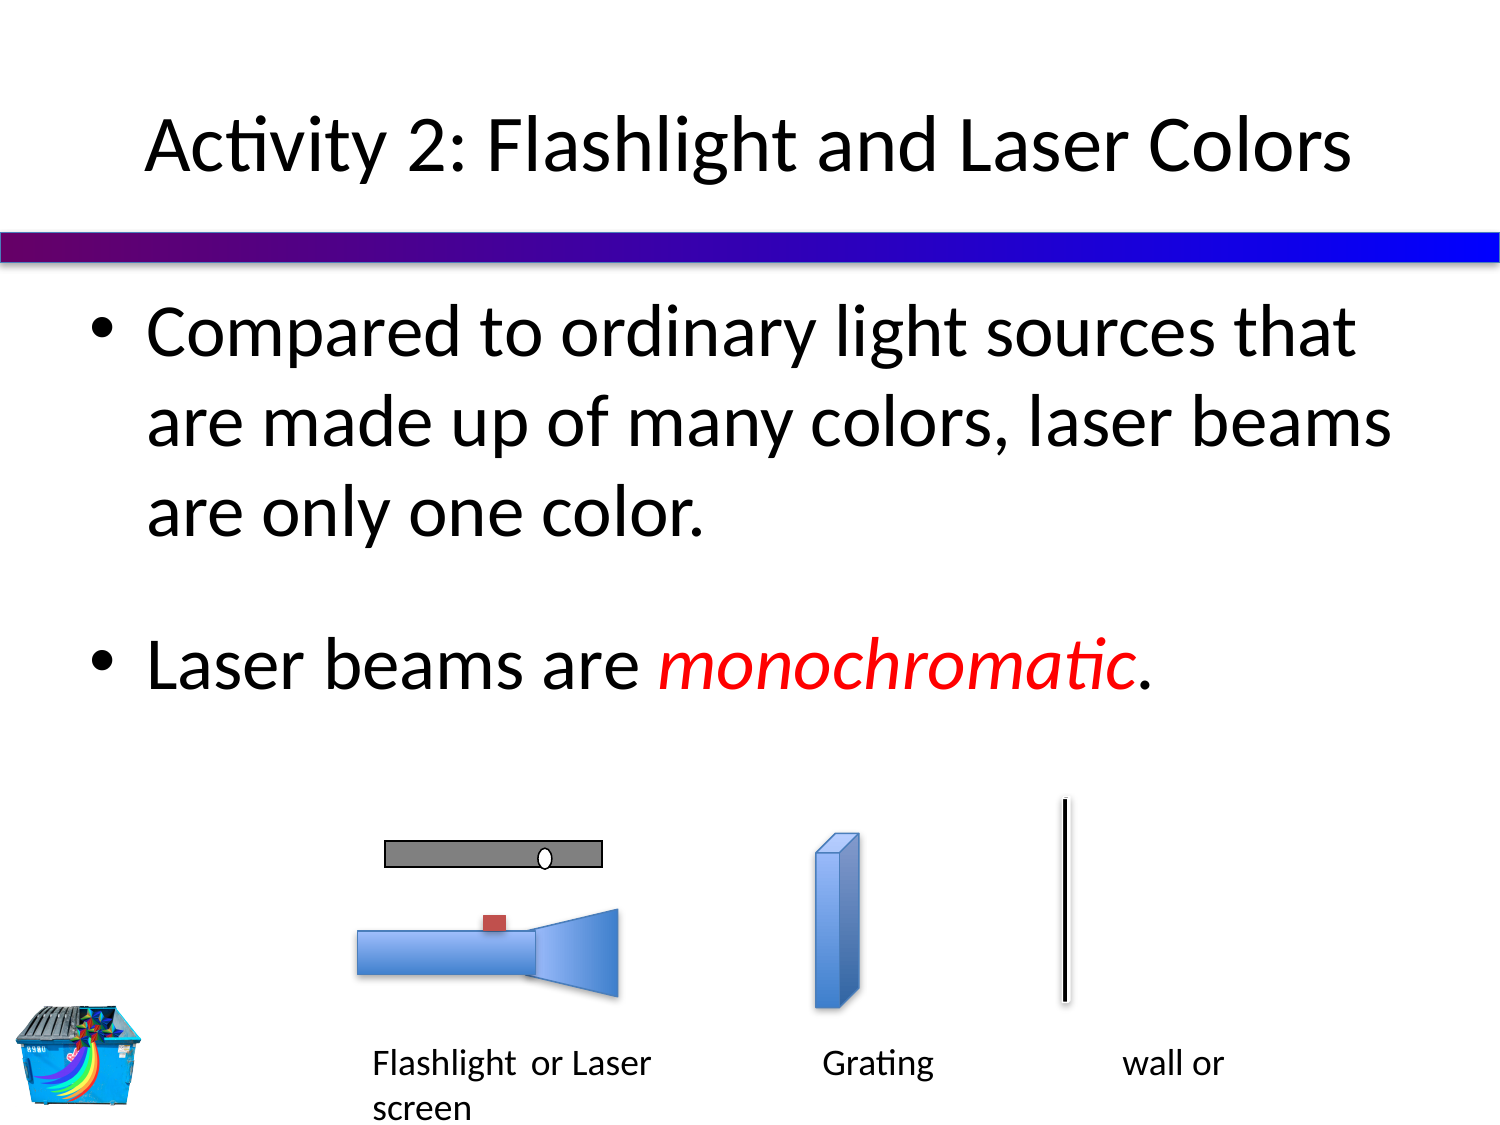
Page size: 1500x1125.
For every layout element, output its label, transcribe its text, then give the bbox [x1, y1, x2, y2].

text_box [1061, 795, 1071, 1004]
text_box Flashlight or Laser Grating wall or screen [357, 1030, 1271, 1125]
text_box [815, 832, 860, 1009]
title Activity 2: Flashlight and Laser Colors [75, 45, 1425, 233]
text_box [357, 909, 618, 997]
picture [14, 1004, 143, 1107]
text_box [384, 840, 603, 870]
text_box Compared to ordinary light sources that are made up of many colors, laser beams are only one color. Laser beams are monochromatic. [74, 273, 1425, 712]
